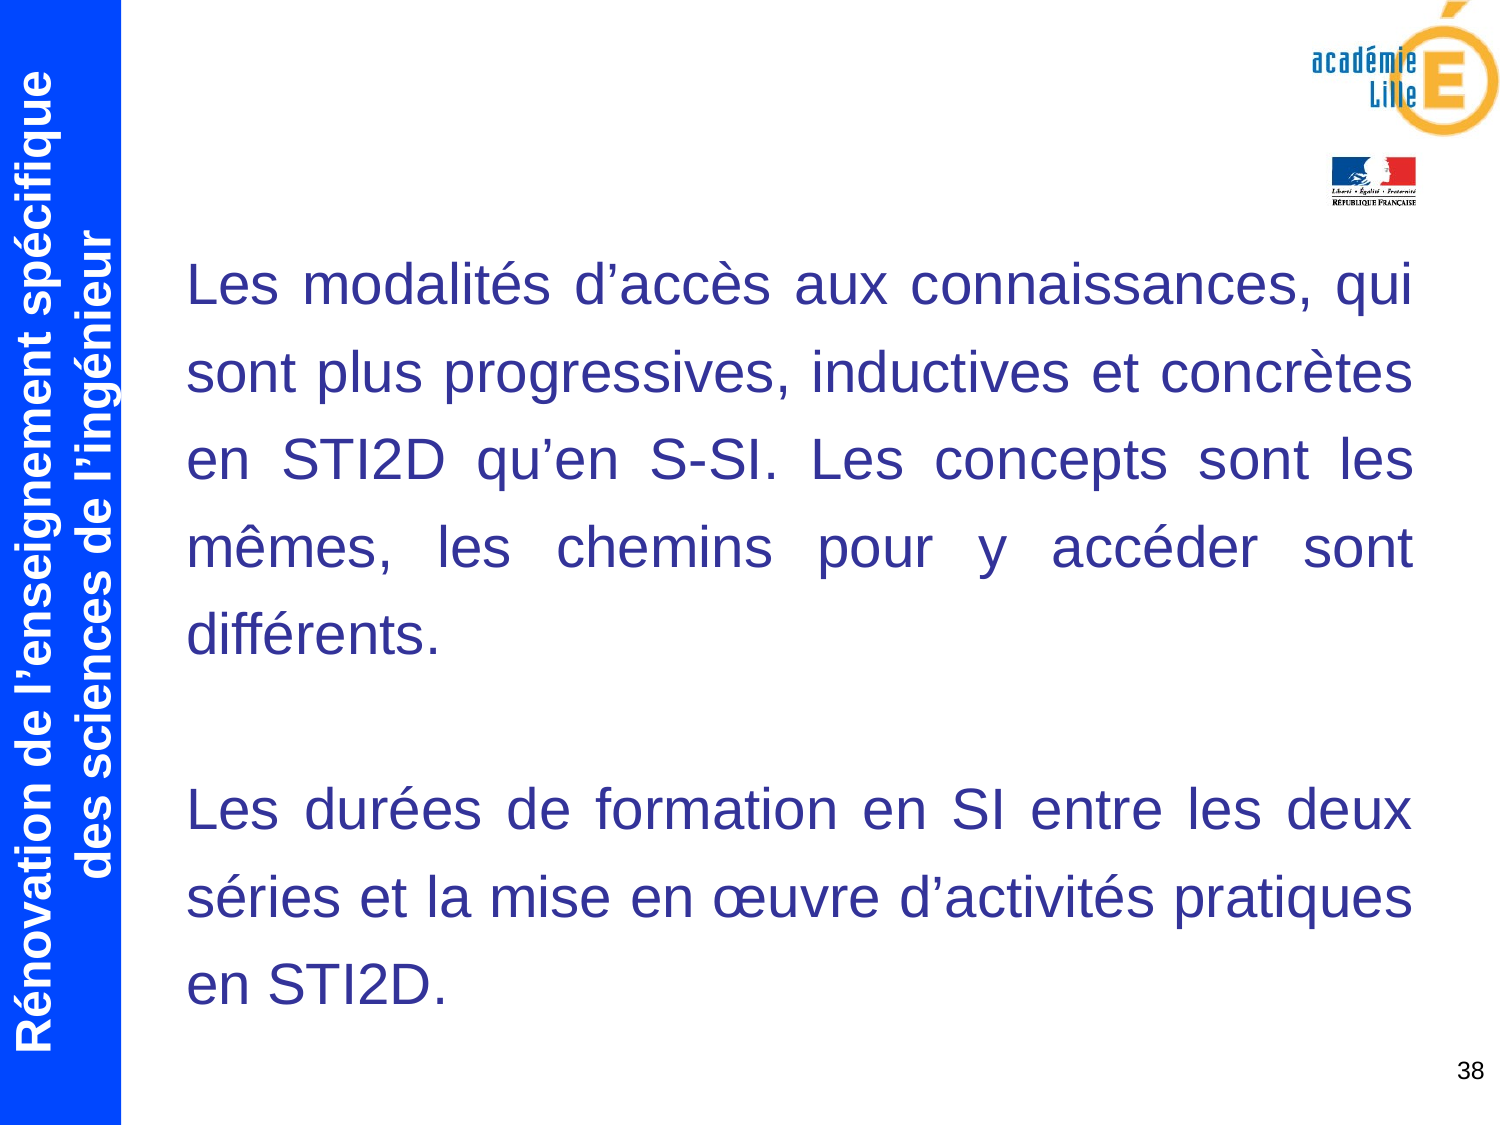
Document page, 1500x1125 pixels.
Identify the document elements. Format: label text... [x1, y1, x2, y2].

picture [1312, 0, 1500, 206]
text_box Les modalités d’accès aux connaissances, qui sont plus progressives, inductives et concrètes en STI2D qu’en S-SI. Les concepts sont les mêmes, les chemins pour y accéder sont différents. Les durées de formation en SI entre les deux séries et la mise en œuvre d’activités pratiques en STI2D. [171, 221, 1430, 1024]
slide_number 38 [1149, 1046, 1500, 1125]
